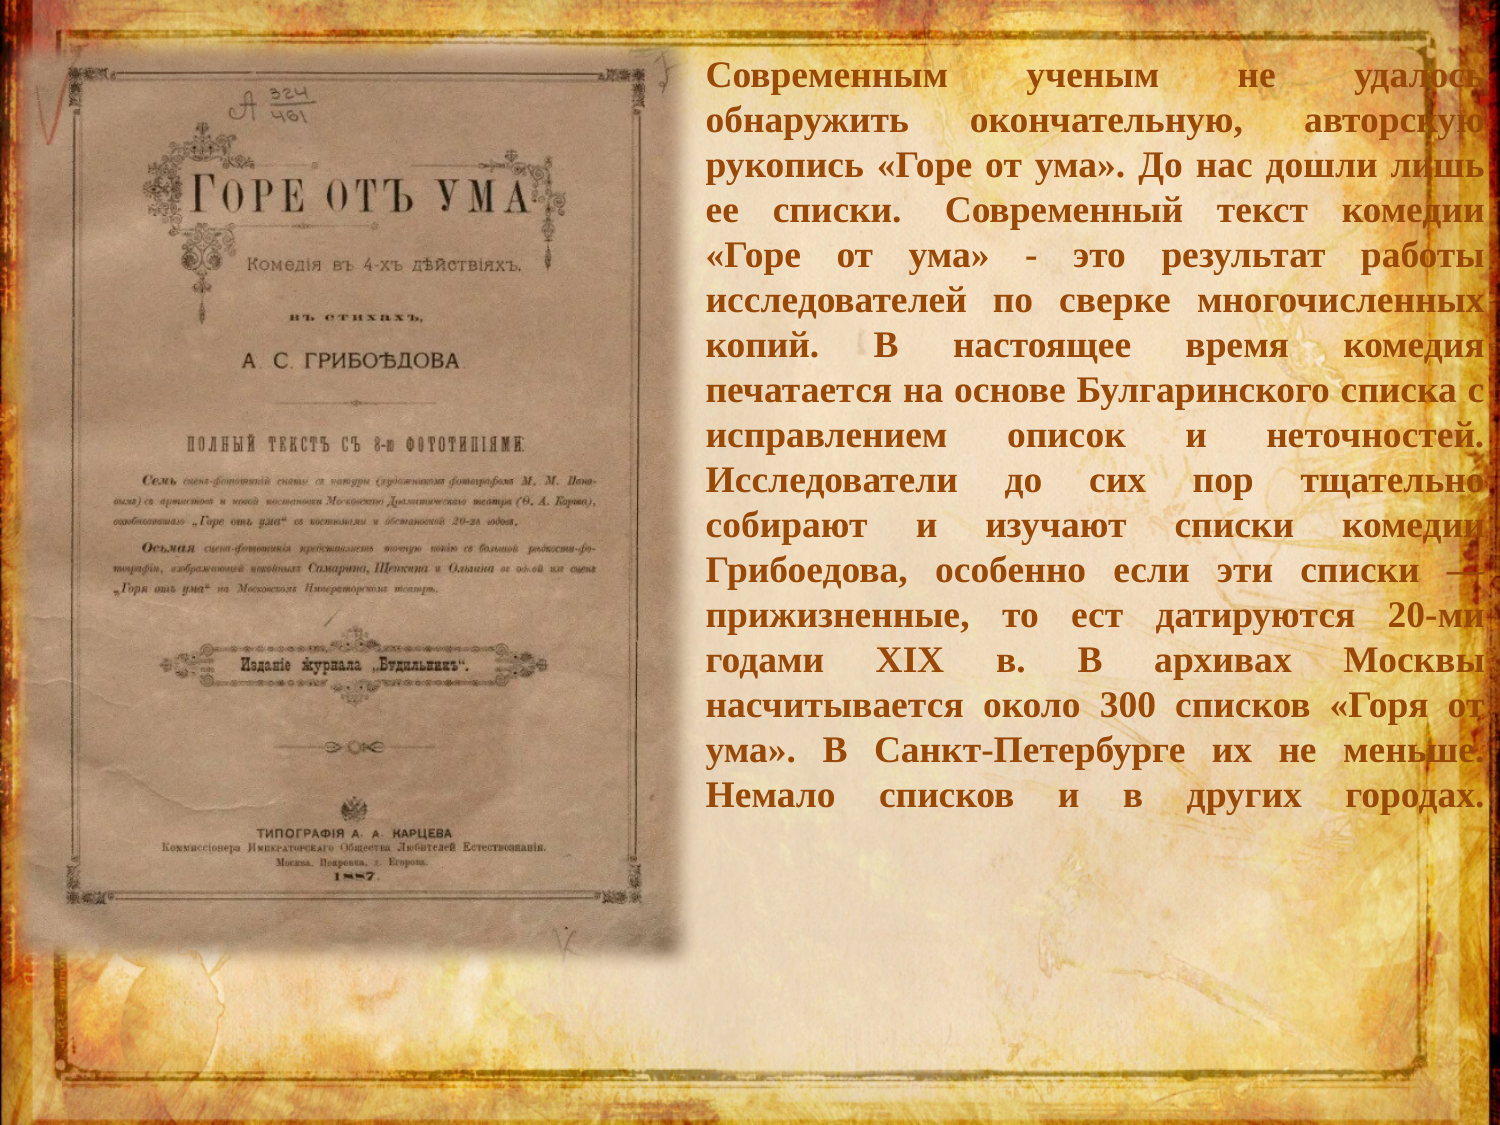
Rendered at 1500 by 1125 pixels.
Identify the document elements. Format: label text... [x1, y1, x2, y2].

picture [0, 0, 1500, 1125]
text_box Современным ученым не удалось обнаружить окончательную, авторскую рукопись «Горе от ума». До нас дошли лишь ее списки. Современный текст комедии «Горе от ума» - это результат работы исследователей по сверке многочисленных копий. В настоящее время комедия печатается на основе Булгаринского списка с исправлением описок и неточностей. Исследователи до сих пор тщательно собирают и изучают списки комедии Грибоедова, особенно если эти списки — прижизненные, то ест датируются 20-ми годами XIX в. В архивах Москвы насчитывается около 300 списков «Горя от ума». В Санкт-Петербурге их не меньше. Немало списков и в других городах. [702, 42, 1500, 868]
